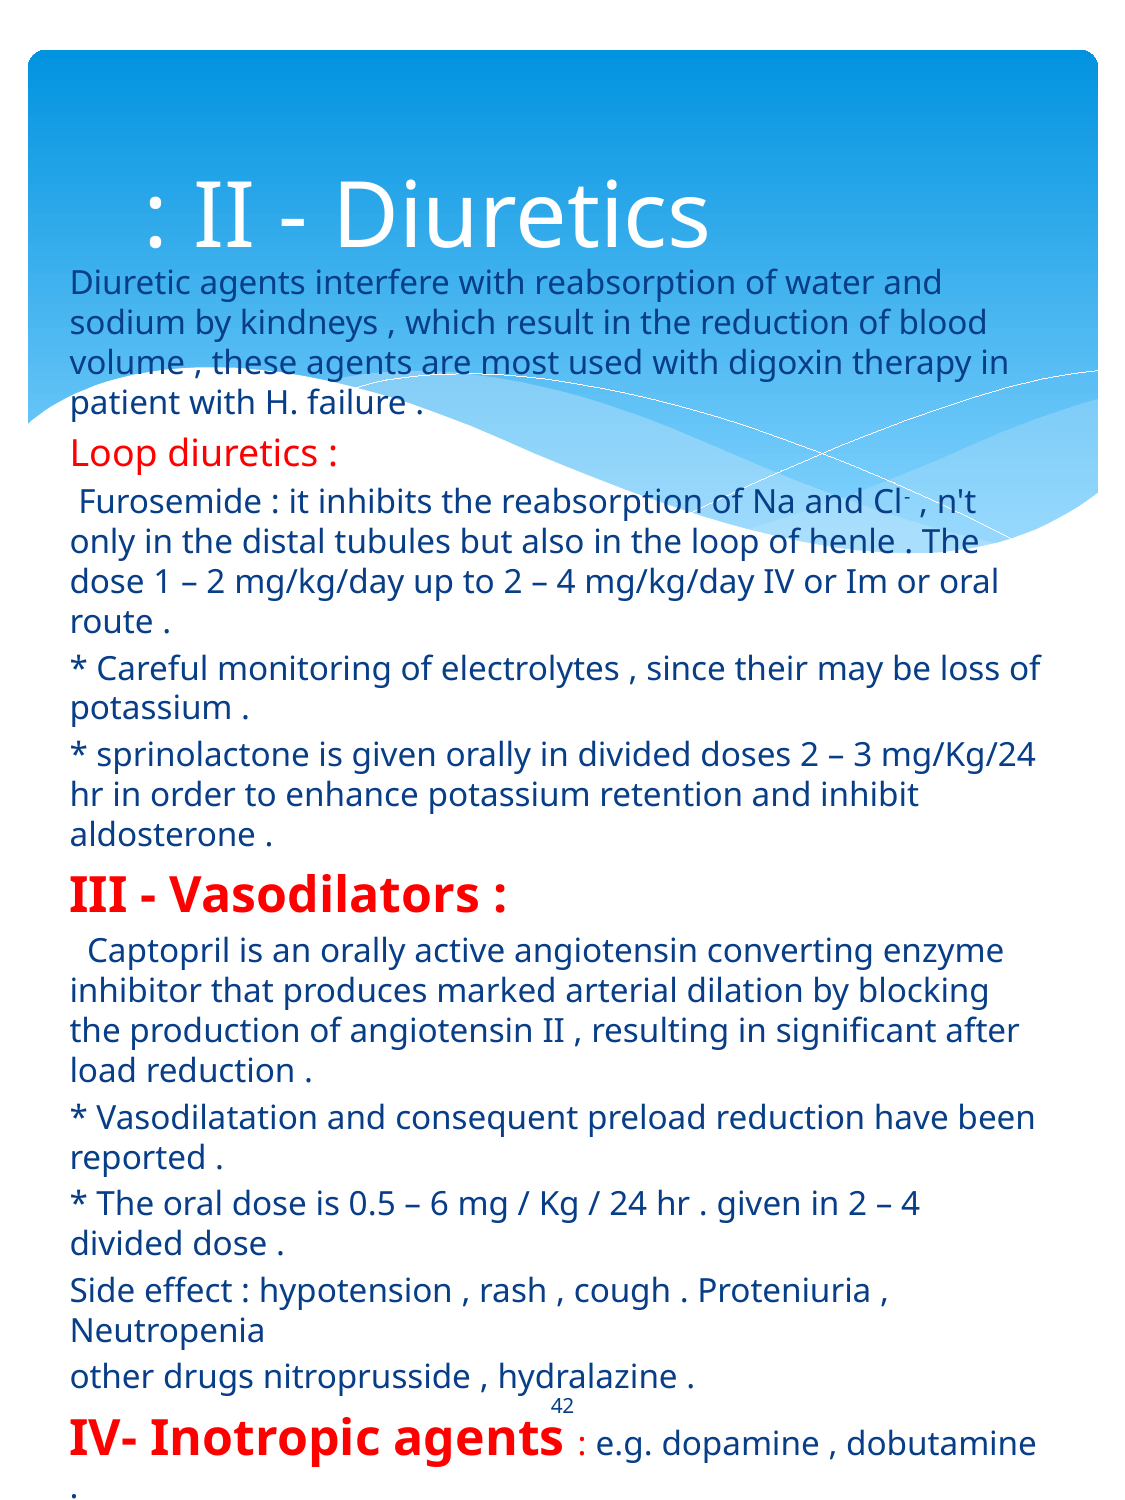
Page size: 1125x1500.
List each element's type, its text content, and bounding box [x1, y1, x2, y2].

title II - Diuretics : [56, 73, 1069, 348]
list Diuretic agents interfere with reabsorption of water and sodium by kindneys , which result in the reduction of blood volume , these agents are most used with digoxin therapy in patient with H. failure . Loop diuretics : Furosemide : it inhibits the reabsorption of Na and Cl- , n't only in the distal tubules but also in the loop of henle . The dose 1 – 2 mg/kg/day up to 2 – 4 mg/kg/day IV or Im or oral route . * Careful monitoring of electrolytes , since their may be loss of potassium . * sprinolactone is given orally in divided doses 2 – 3 mg/Kg/24 hr in order to enhance potassium retention and inhibit aldosterone . III - Vasodilators : Captopril is an orally active angiotensin converting enzyme inhibitor that produces marked arterial dilation by blocking the production of angiotensin II , resulting in significant after load reduction . * Vasodilatation and consequent preload reduction have been reported . * The oral dose is 0.5 – 6 mg / Kg / 24 hr . given in 2 – 4 divided dose . Side effect : hypotension , rash , cough . Proteniuria , Neutropenia other drugs nitroprusside , hydralazine . IV- Inotropic agents : e.g. dopamine , dobutamine . [54, 253, 1059, 1436]
slide_number 42 [491, 1367, 634, 1447]
